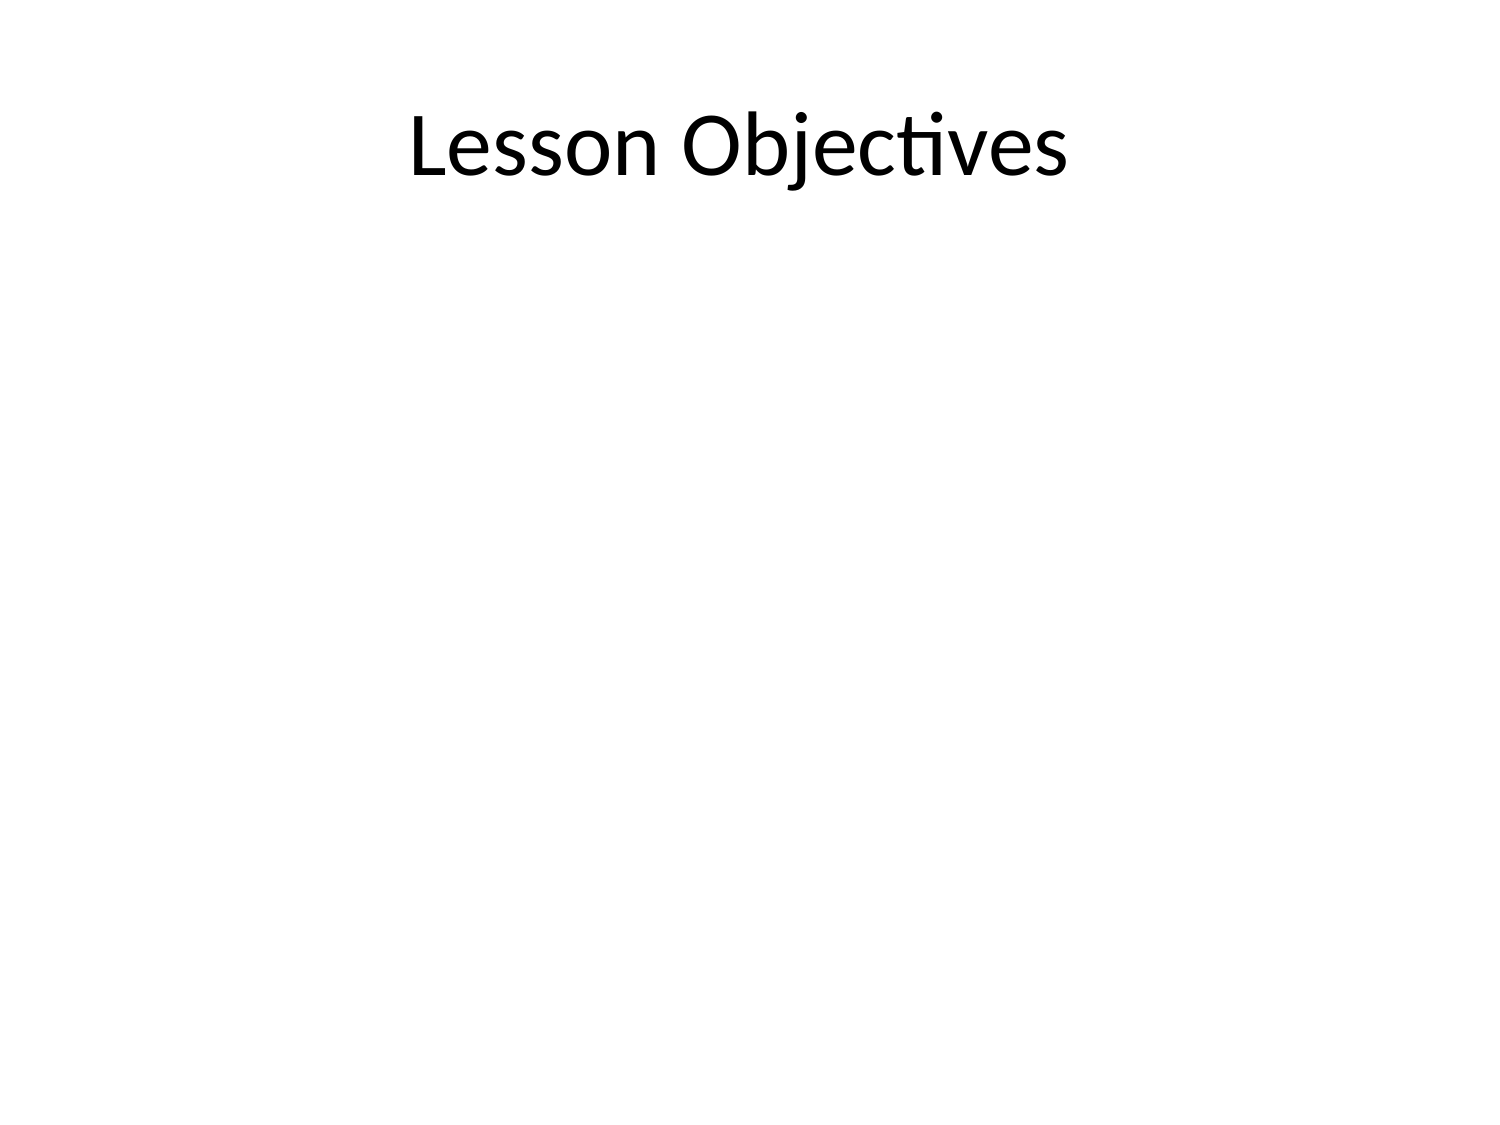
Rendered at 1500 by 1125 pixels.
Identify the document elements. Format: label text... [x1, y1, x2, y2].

title Lesson Objectives [75, 45, 1425, 233]
